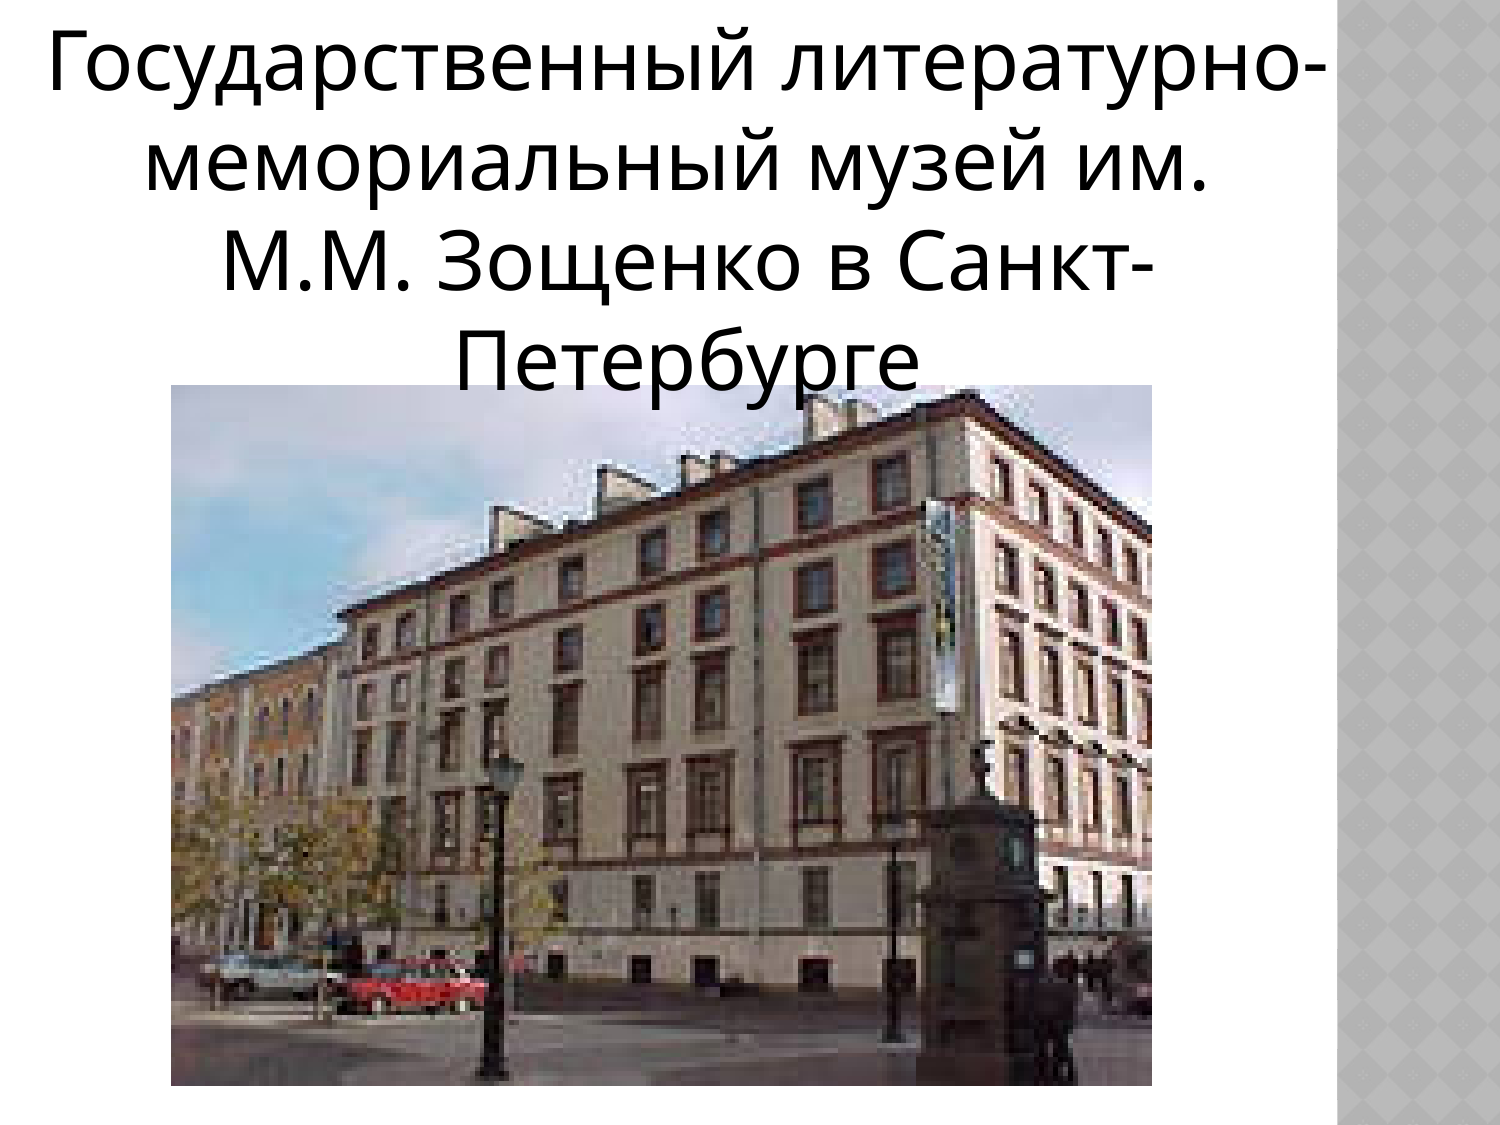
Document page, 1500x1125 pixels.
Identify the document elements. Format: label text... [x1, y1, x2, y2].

picture [170, 384, 1152, 1086]
text_box Государственный литературно-мемориальный музей им. М.М. Зощенко в Санкт-Петербурге [0, 0, 1376, 415]
